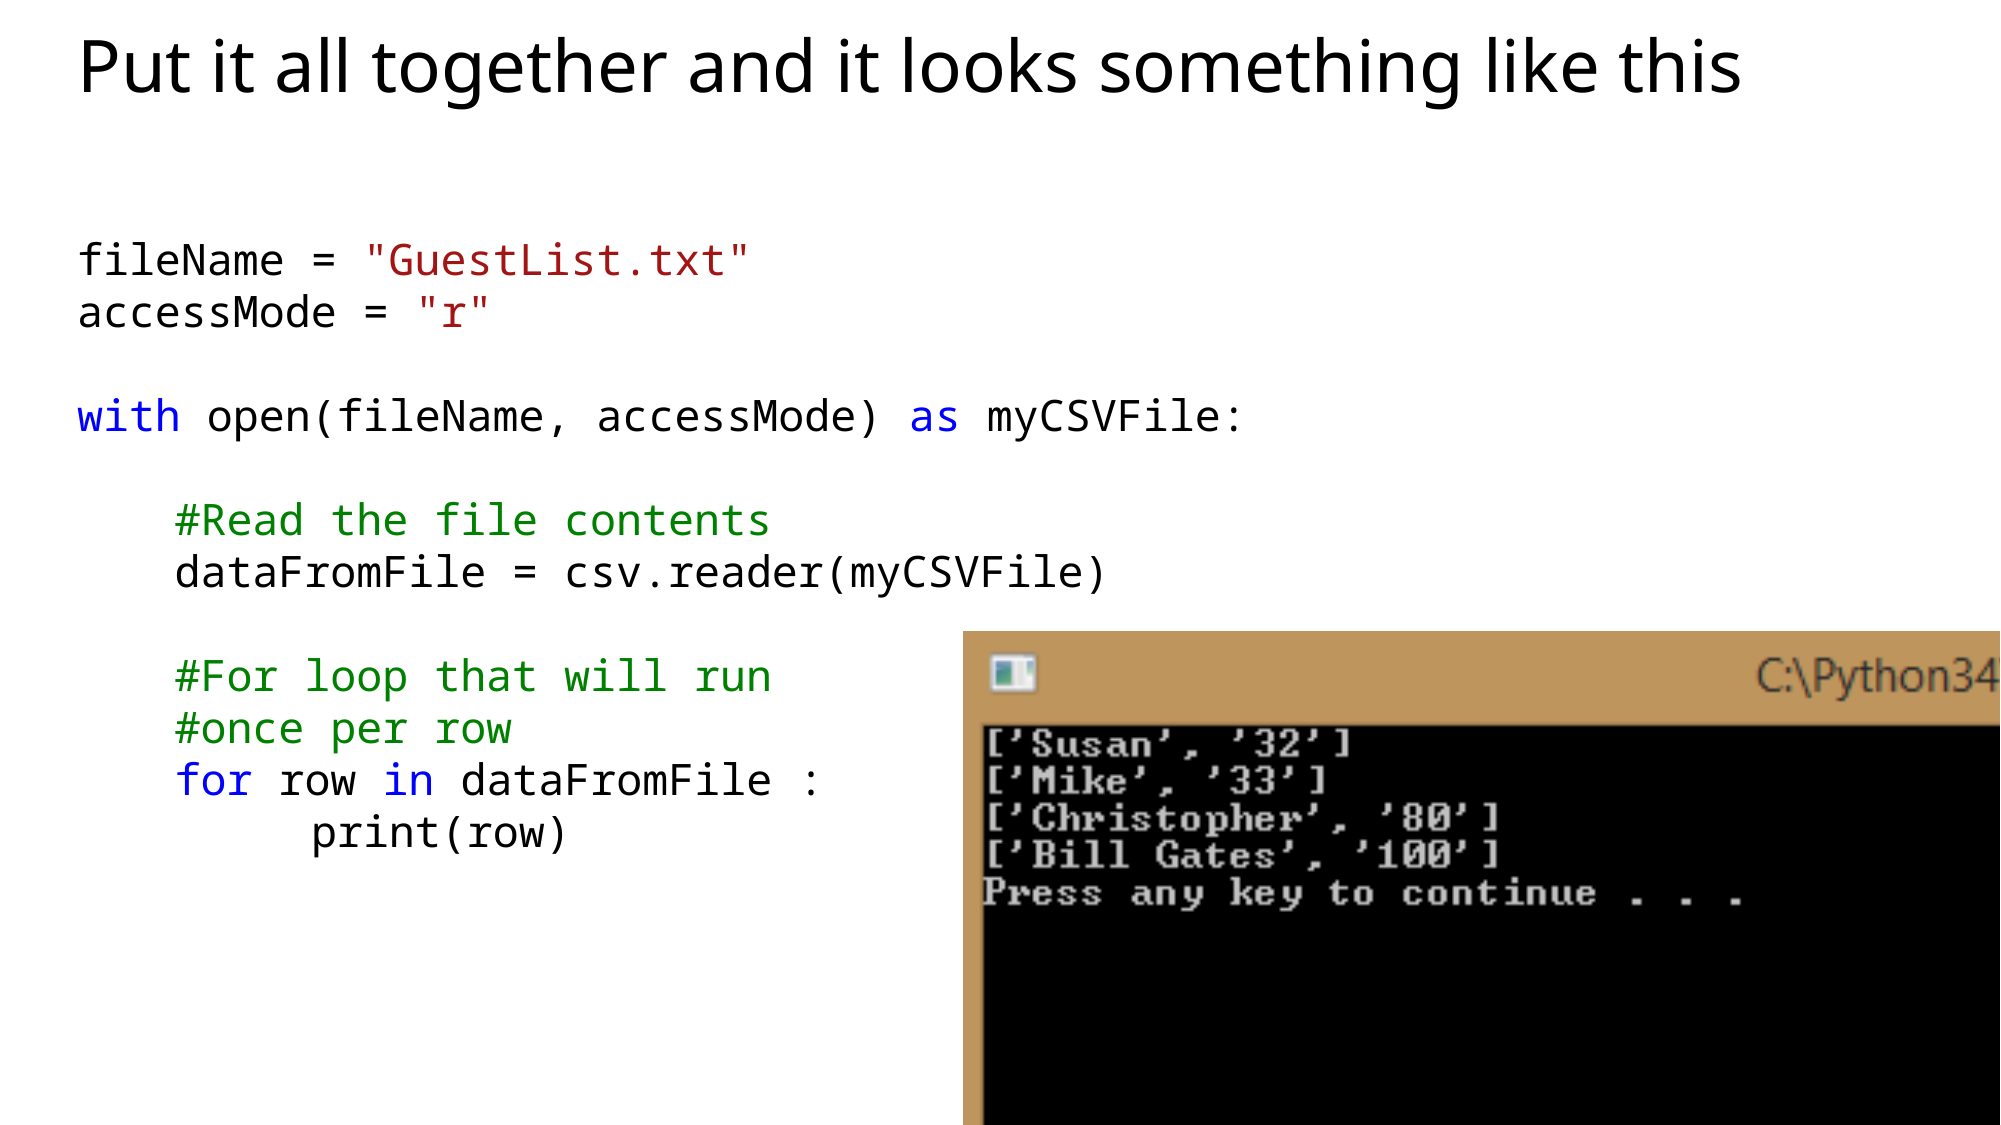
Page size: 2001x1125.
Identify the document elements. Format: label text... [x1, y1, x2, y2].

list fileName = "GuestList.txt" accessMode = "r" with open(fileName, accessMode) as myCSVFile: #Read the file contents dataFromFile = csv.reader(myCSVFile) #For loop that will run #once per row for row in dataFromFile : print(row) [62, 224, 1512, 1038]
title Put it all together and it looks something like this [62, 29, 1953, 205]
picture [962, 630, 2000, 1125]
